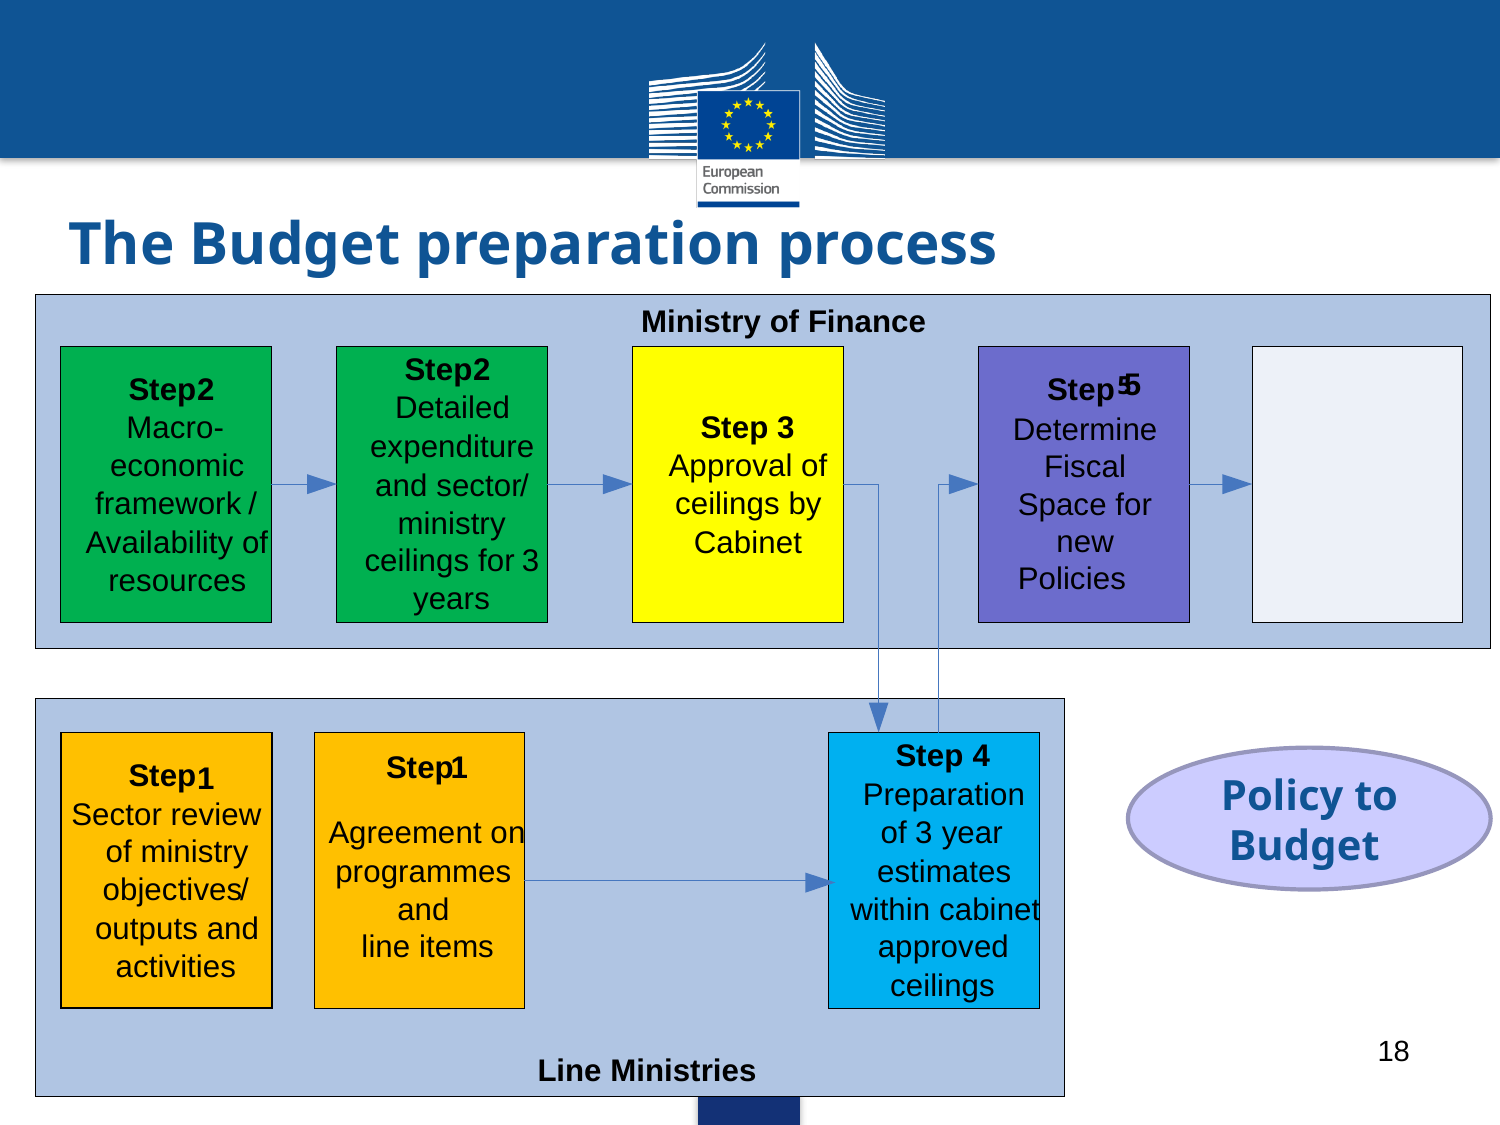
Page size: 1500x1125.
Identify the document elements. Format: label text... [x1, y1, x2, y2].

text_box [35, 294, 1491, 1097]
picture [649, 42, 885, 187]
text_box The Budget preparation process [23, 187, 1483, 296]
